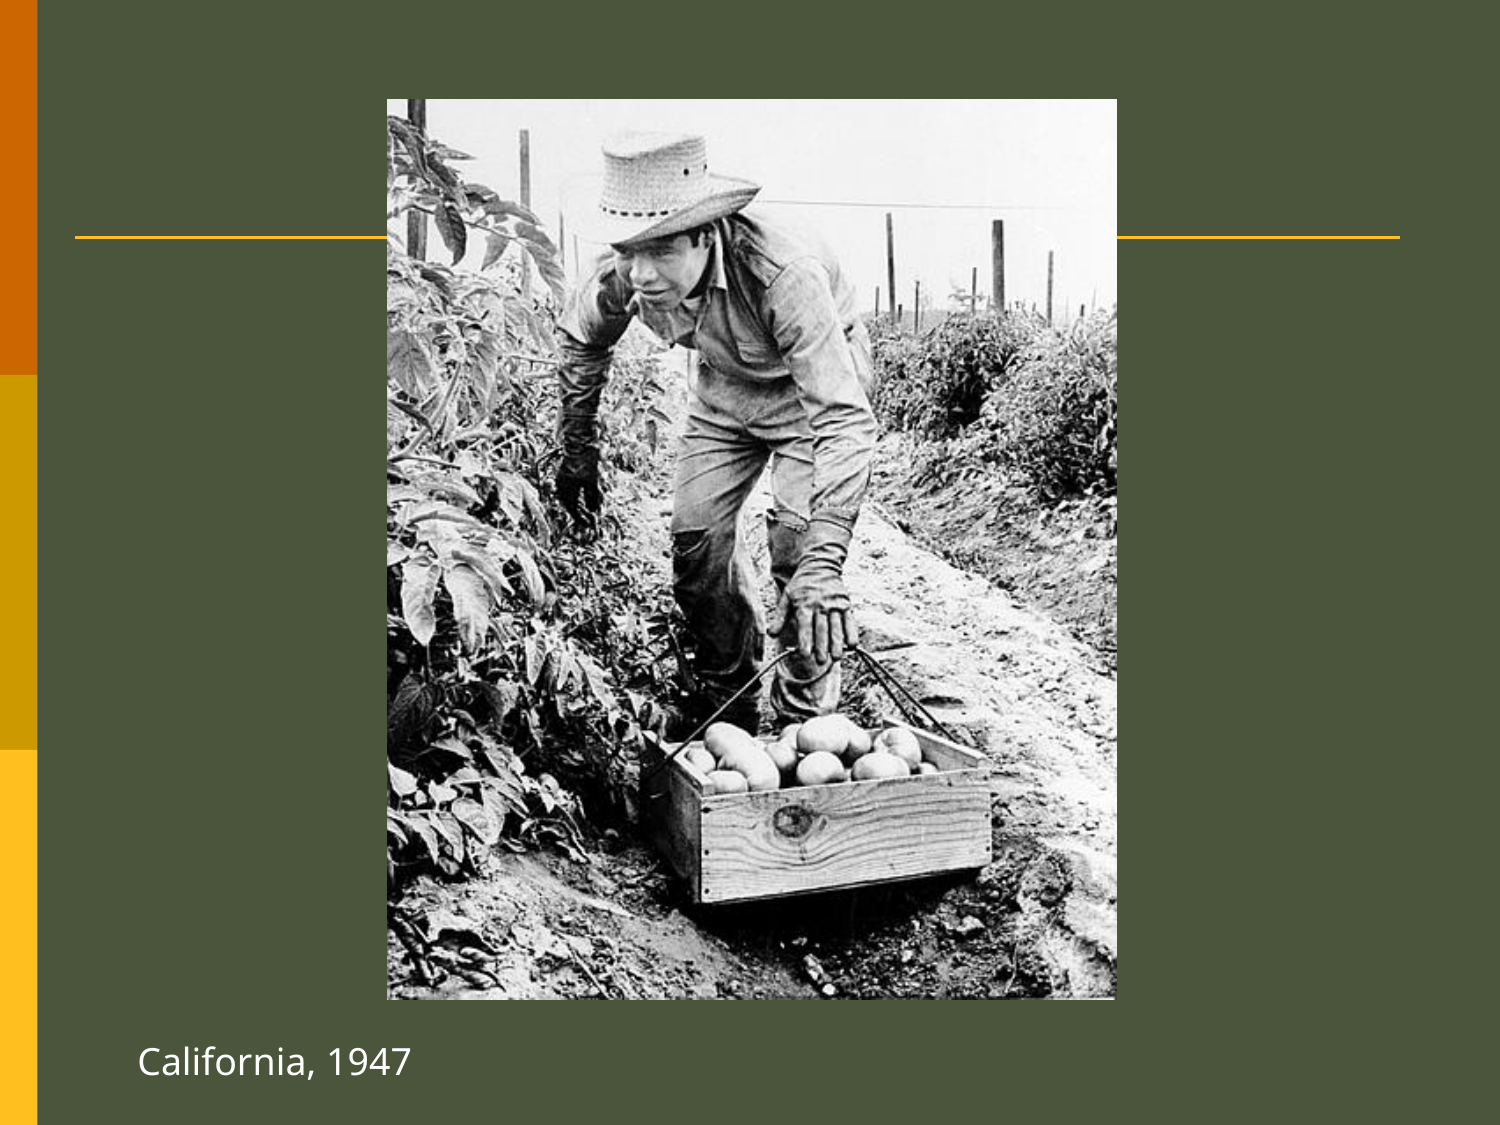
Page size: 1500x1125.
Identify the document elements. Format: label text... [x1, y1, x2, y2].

text_box California, 1947 [122, 1030, 454, 1091]
picture [387, 99, 1118, 1001]
